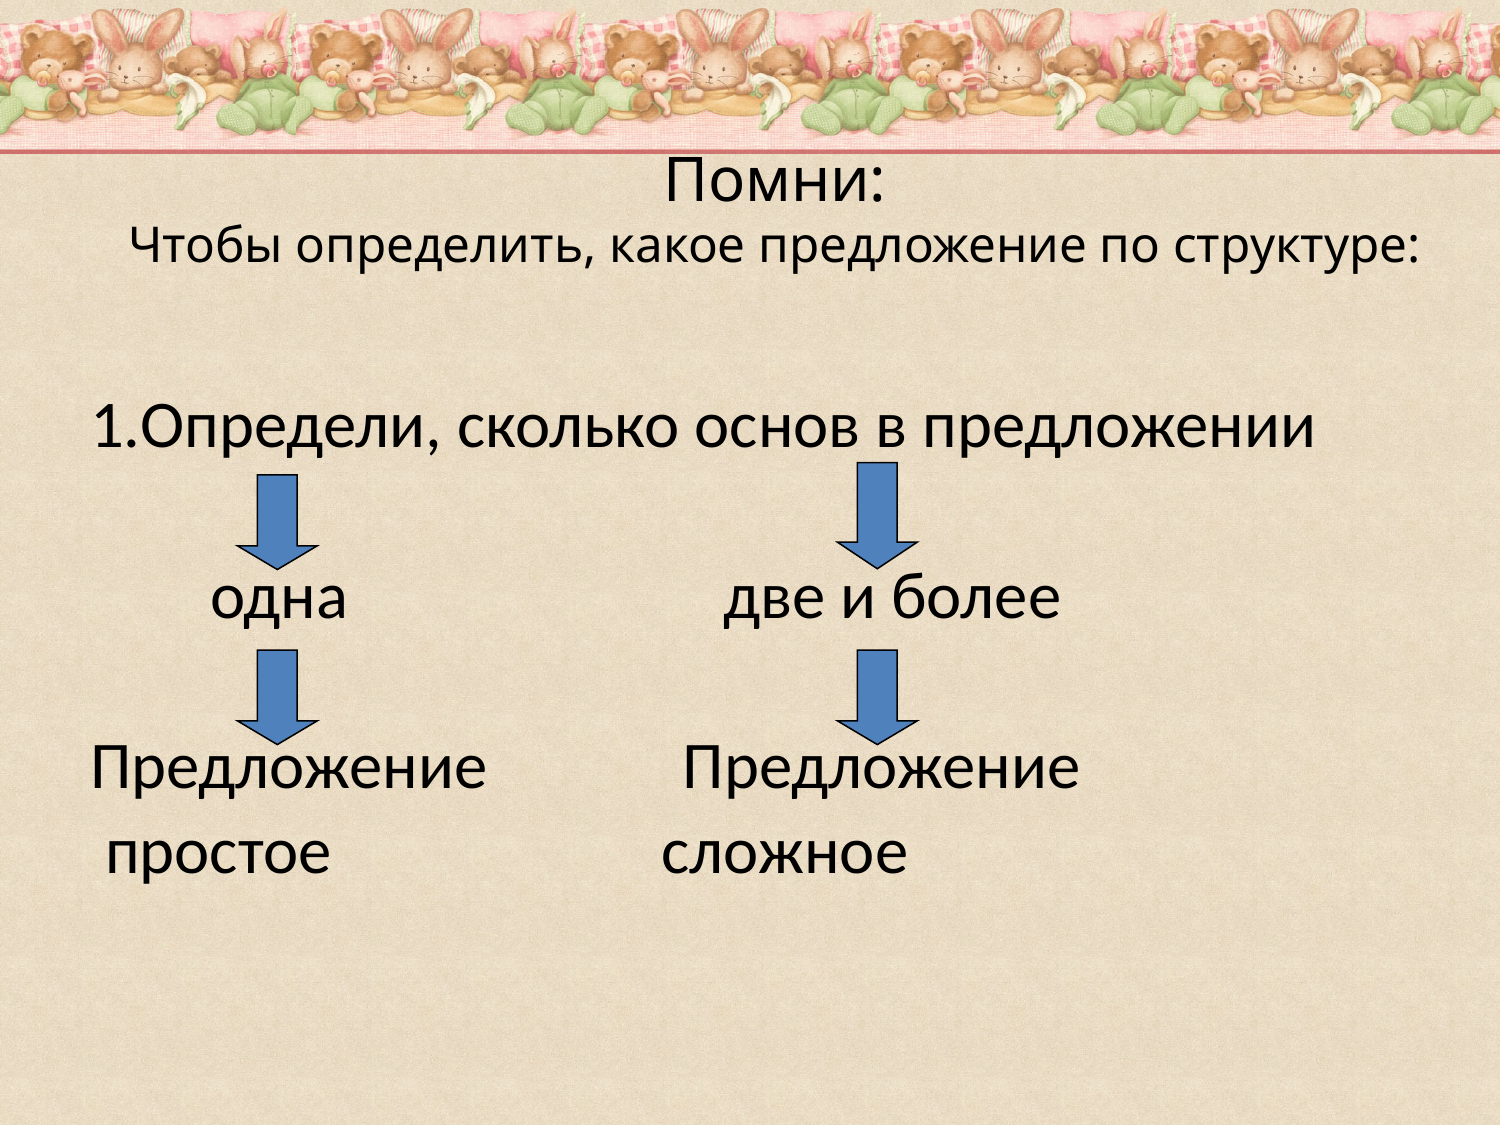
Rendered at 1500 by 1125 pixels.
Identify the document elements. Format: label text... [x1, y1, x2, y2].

text_box [837, 462, 918, 569]
title Помни: Чтобы определить, какое предложение по структуре: [99, 112, 1450, 300]
list 1.Определи, сколько основ в предложении одна две и более Предложение Предложение простое сложное [75, 382, 1425, 1125]
text_box [237, 474, 318, 570]
text_box [237, 650, 318, 745]
text_box [837, 650, 918, 745]
picture [0, 0, 1500, 1125]
